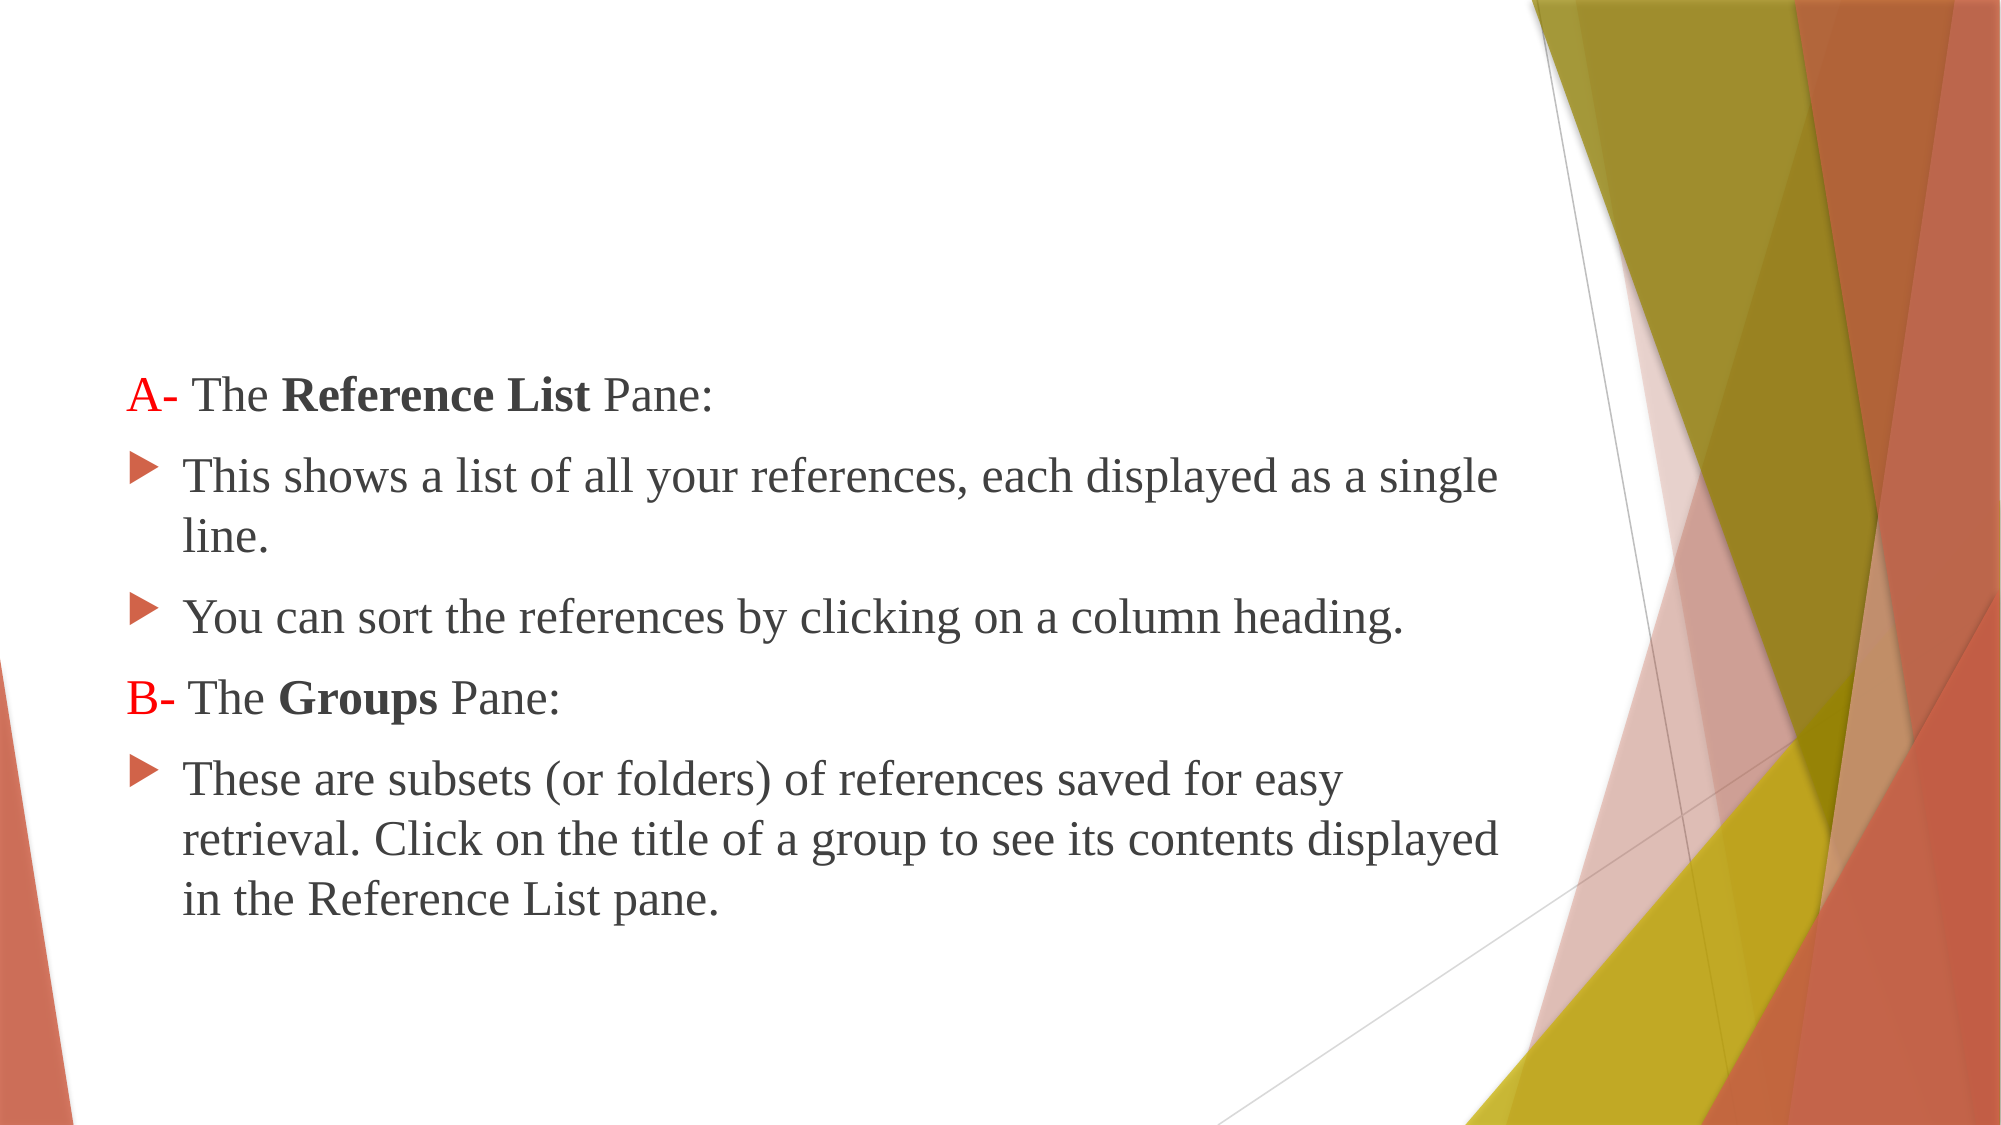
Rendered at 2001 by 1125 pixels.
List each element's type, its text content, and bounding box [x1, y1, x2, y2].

list A- The Reference List Pane: This shows a list of all your references, each displayed as a single line. You can sort the references by clicking on a column heading. B- The Groups Pane: These are subsets (or folders) of references saved for easy retrieval. Click on the title of a group to see its contents displayed in the Reference List pane. [111, 354, 1522, 992]
